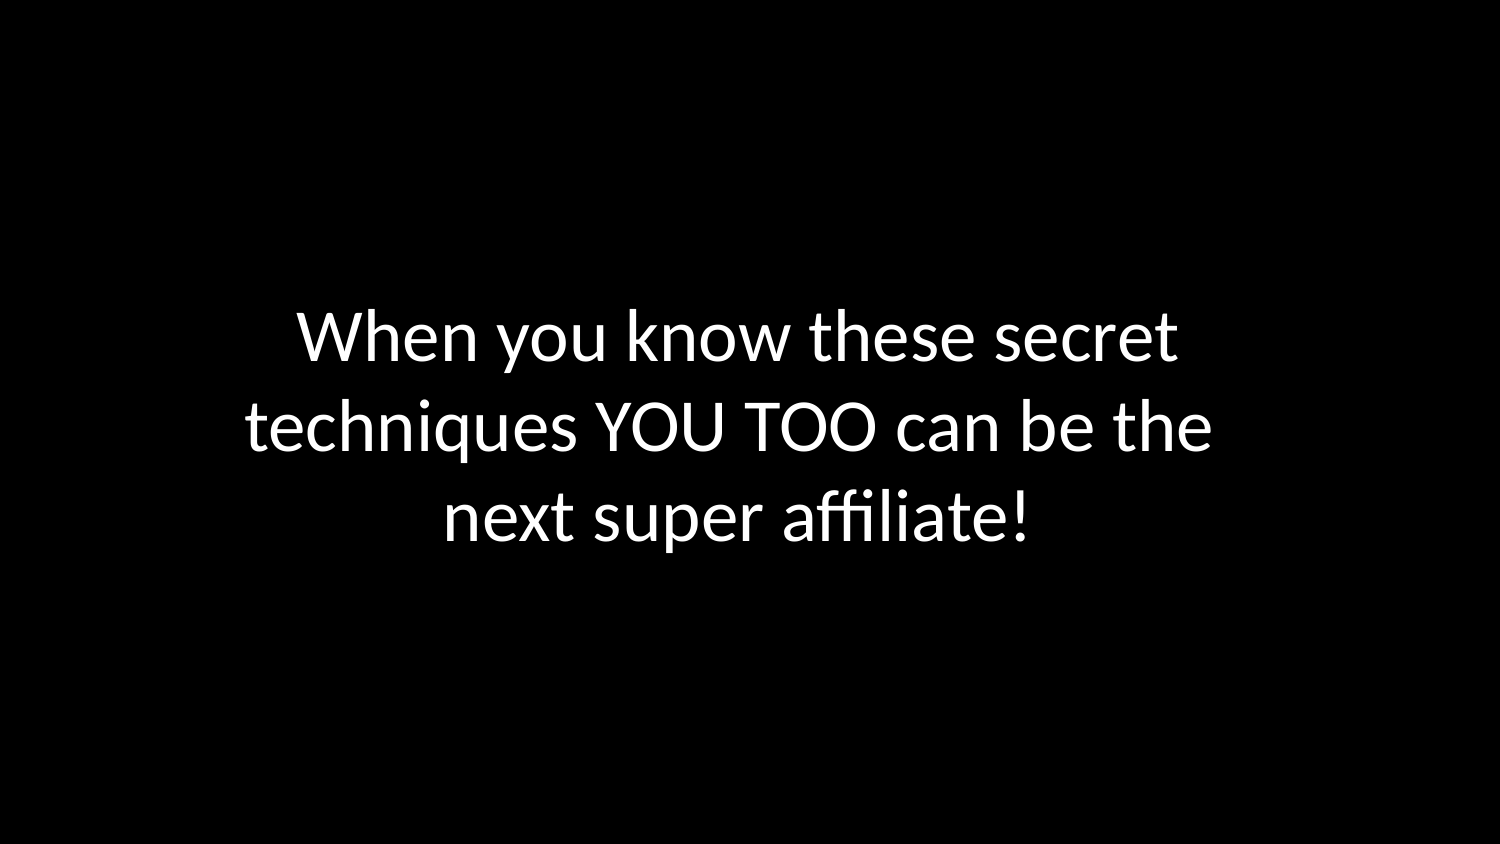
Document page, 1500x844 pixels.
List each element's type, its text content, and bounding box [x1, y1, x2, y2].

title When you know these secret techniques YOU TOO can be the next super affiliate! [147, 257, 1329, 586]
